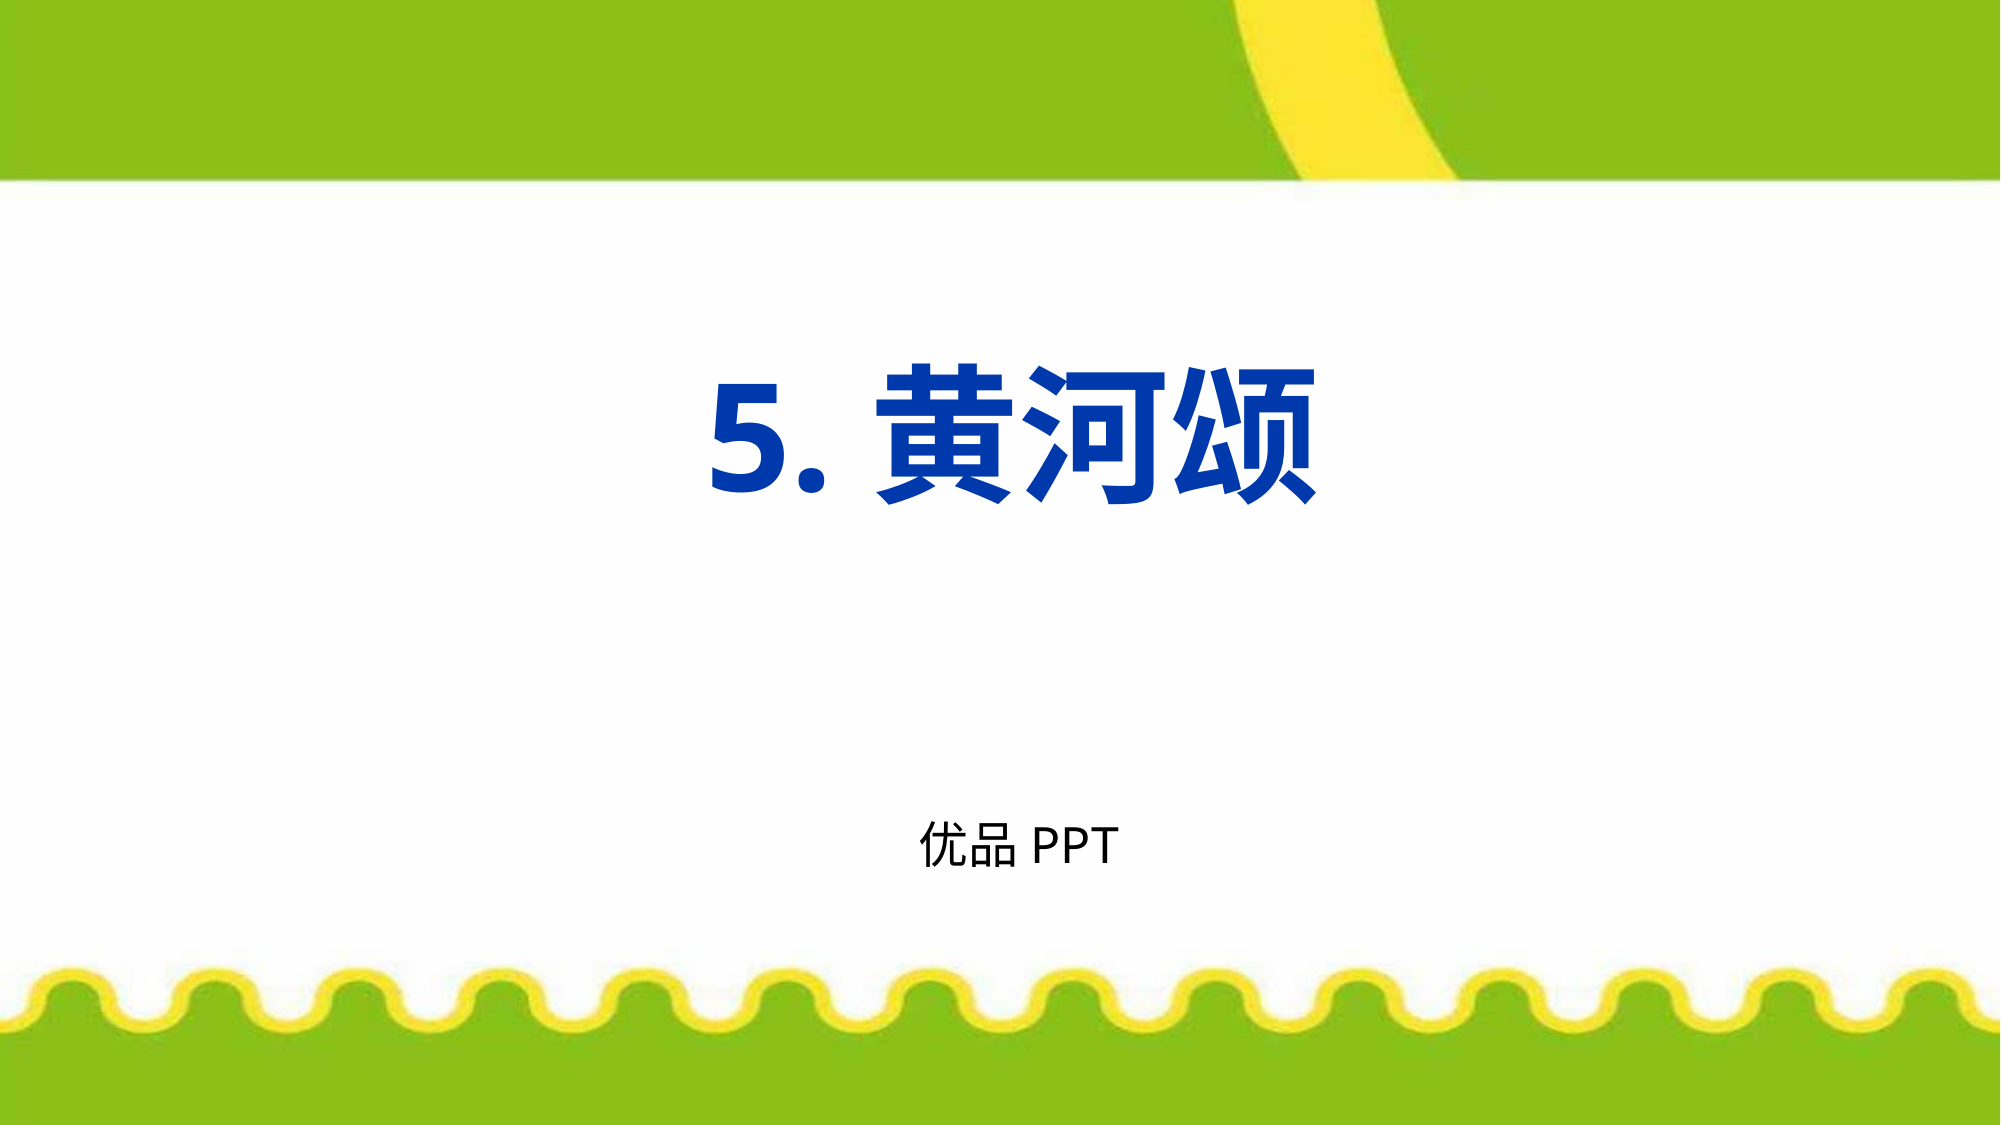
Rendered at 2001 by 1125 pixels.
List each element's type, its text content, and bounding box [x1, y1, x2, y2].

picture [0, 0, 2001, 1125]
title 5.黄河颂 [375, 337, 1650, 525]
text_box 优品PPT [847, 800, 1190, 881]
